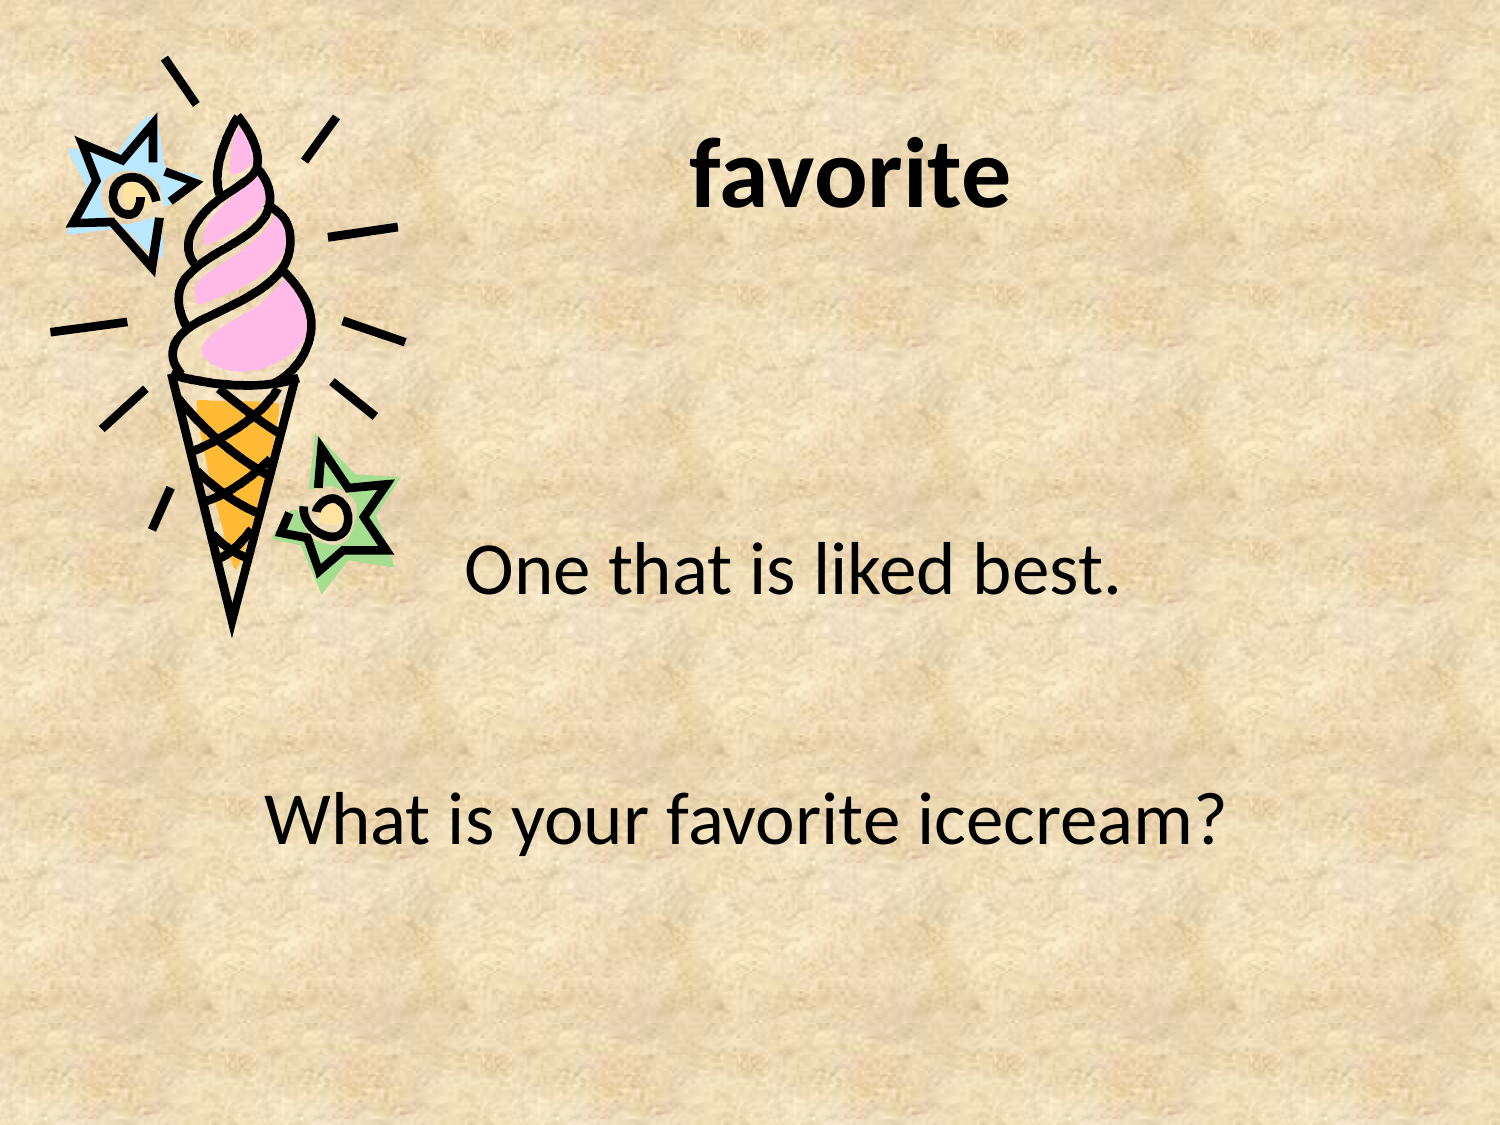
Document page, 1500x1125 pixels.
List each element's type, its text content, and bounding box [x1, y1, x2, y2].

text_box What is your favorite icecream? [249, 762, 1300, 868]
picture [0, 0, 1500, 1125]
text_box One that is liked best. [450, 512, 1400, 618]
text_box favorite [674, 99, 1425, 235]
